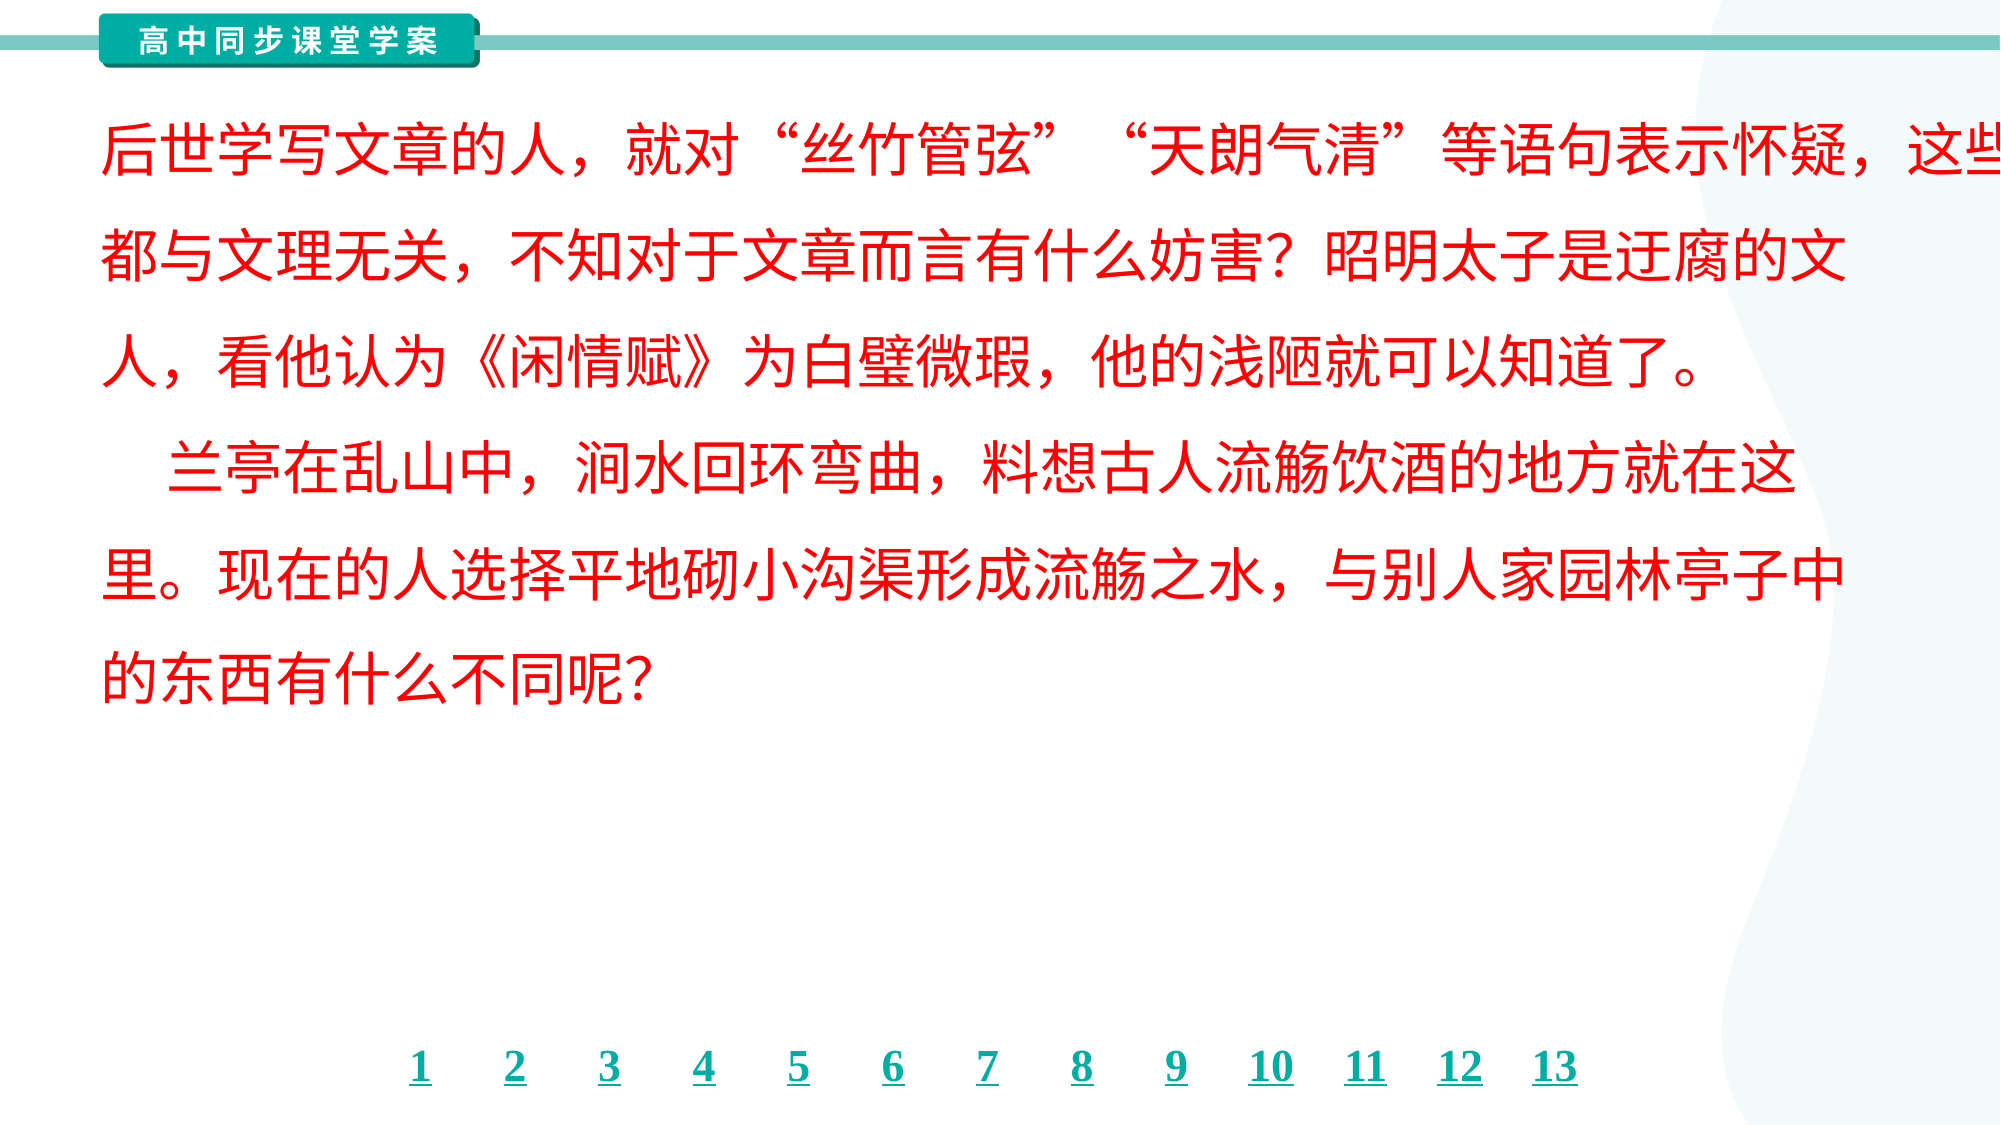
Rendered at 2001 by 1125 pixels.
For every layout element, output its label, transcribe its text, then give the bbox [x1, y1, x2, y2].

picture [0, 0, 2000, 1125]
text_box 后世学写文章的人，就对“丝竹管弦”“天朗气清”等语句表示怀疑，这些 都与文理无关，不知对于文章而言有什么妨害？昭明太子是迂腐的文 人，看他认为《闲情赋》为白璧微瑕，他的浅陋就可以知道了。 兰亭在乱山中，涧水回环弯曲，料想古人流觞饮酒的地方就在这 里。现在的人选择平地砌小沟渠形成流觞之水，与别人家园林亭子中 的东西有什么不同呢？ [100, 76, 1899, 702]
